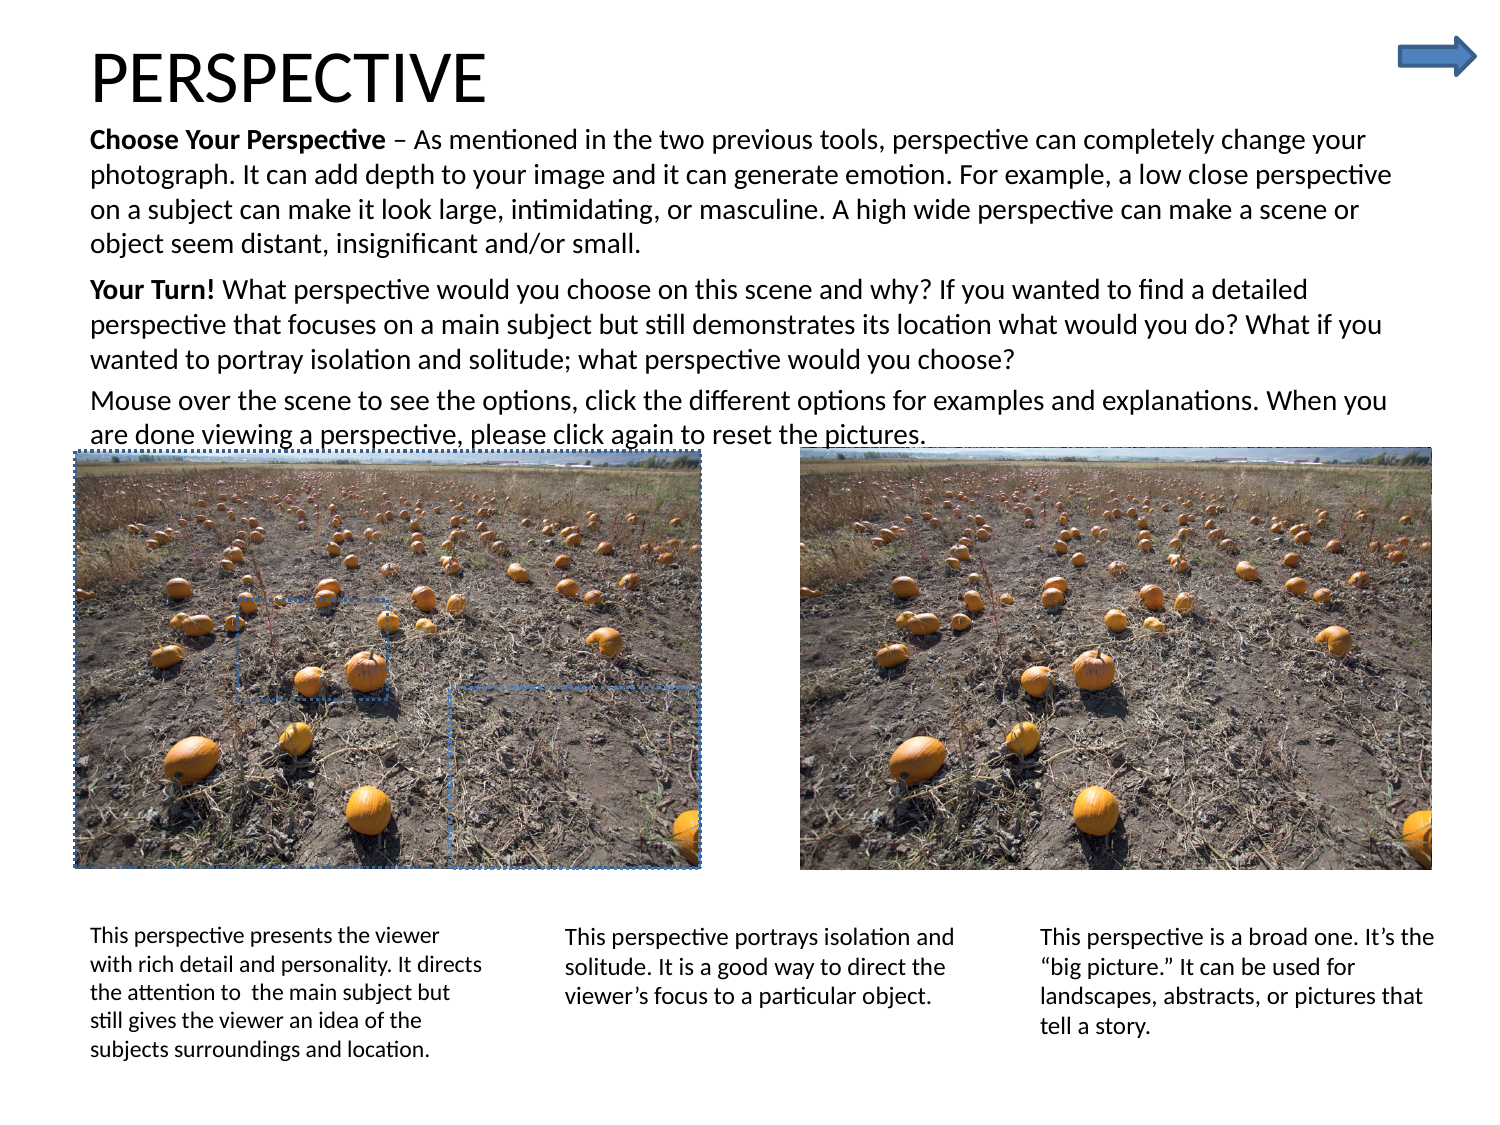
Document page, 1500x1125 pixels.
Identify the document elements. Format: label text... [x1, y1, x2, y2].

list This perspective presents the viewer with rich detail and personality. It directs the attention to the main subject but still gives the viewer an idea of the subjects surroundings and location. [75, 912, 500, 1100]
picture [74, 450, 702, 869]
list Your Turn! What perspective would you choose on this scene and why? If you wanted to find a detailed perspective that focuses on a main subject but still demonstrates its location what would you do? What if you wanted to portray isolation and solitude; what perspective would you choose? Mouse over the scene to see the options, click the different options for examples and explanations. When you are done viewing a perspective, please click again to reset the pictures. [75, 262, 1425, 448]
list Choose Your Perspective – As mentioned in the two previous tools, perspective can completely change your photograph. It can add depth to your image and it can generate emotion. For example, a low close perspective on a subject can make it look large, intimidating, or masculine. A high wide perspective can make a scene or object seem distant, insignificant and/or small. [75, 112, 1425, 250]
text_box [1399, 35, 1478, 77]
title PERSPECTIVE [75, 45, 1425, 100]
list This perspective is a broad one. It’s the “big picture.” It can be used for landscapes, abstracts, or pictures that tell a story. [1025, 912, 1475, 1100]
list This perspective portrays isolation and solitude. It is a good way to direct the viewer’s focus to a particular object. [549, 912, 975, 1100]
picture [799, 446, 1432, 871]
